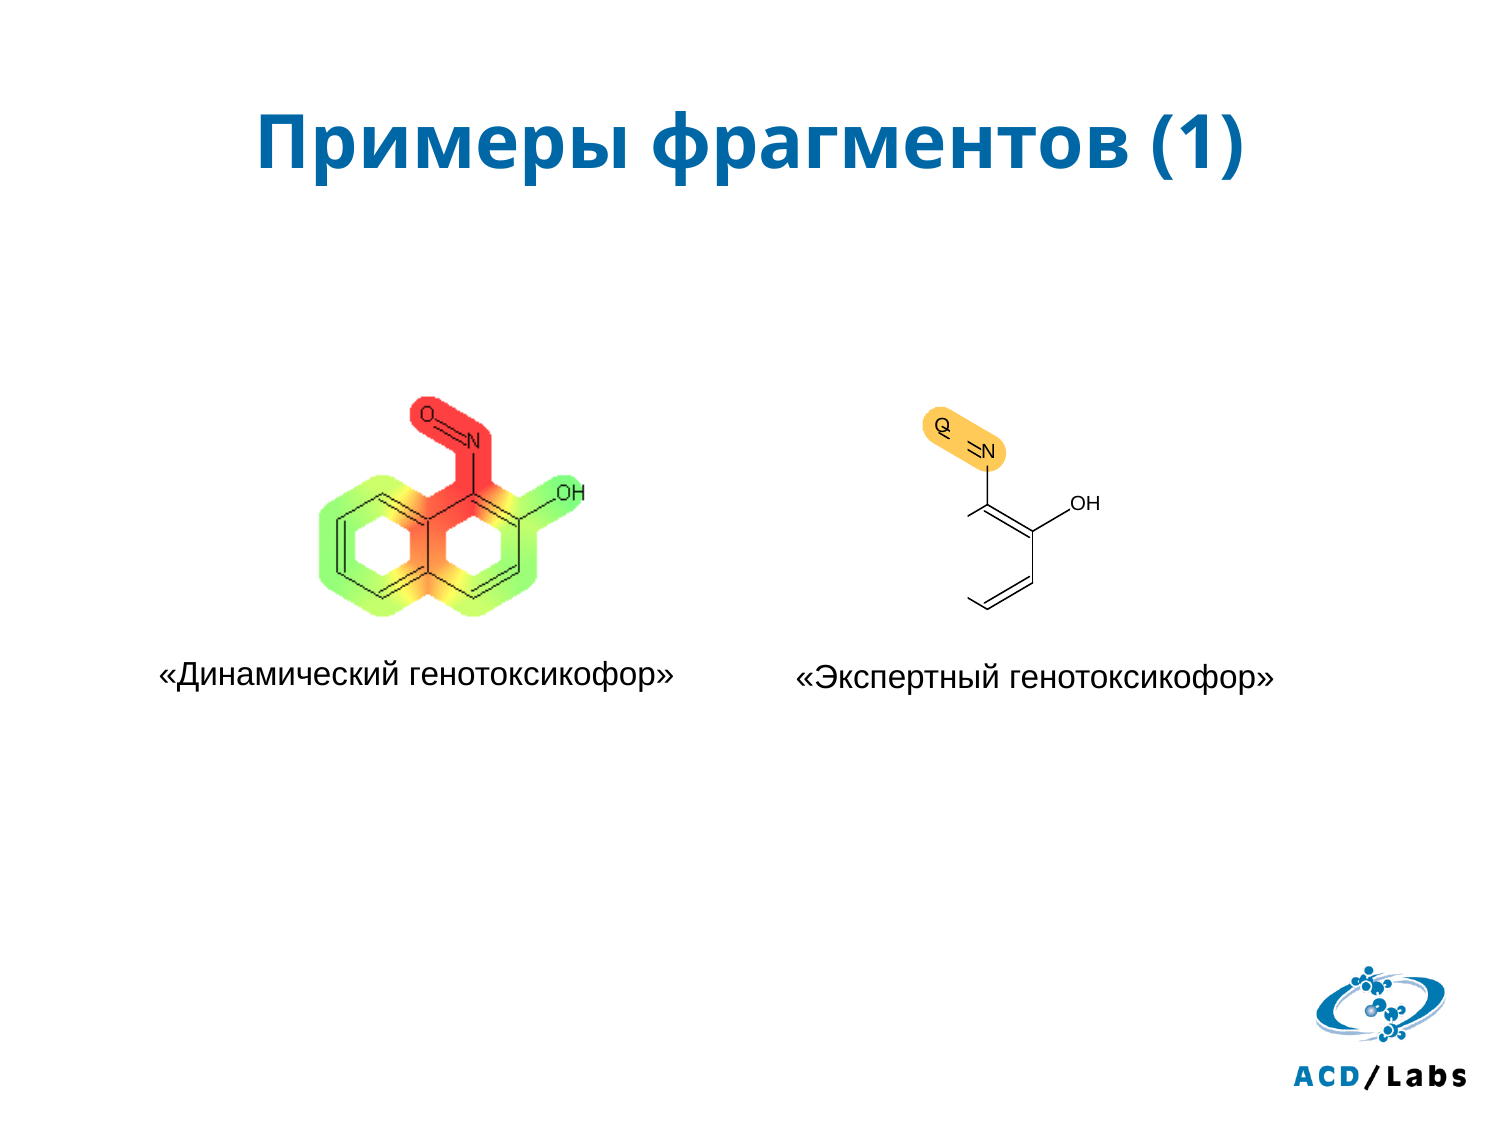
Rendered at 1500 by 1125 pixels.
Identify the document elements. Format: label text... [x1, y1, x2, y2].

text_box «Динамический генотоксикофор» [143, 645, 691, 700]
title Примеры фрагментов (1) [74, 44, 1426, 233]
picture [718, 266, 1212, 769]
picture [1293, 964, 1471, 1101]
text_box «Экспертный генотоксикофор» [1215, 647, 1291, 703]
picture [266, 367, 636, 642]
